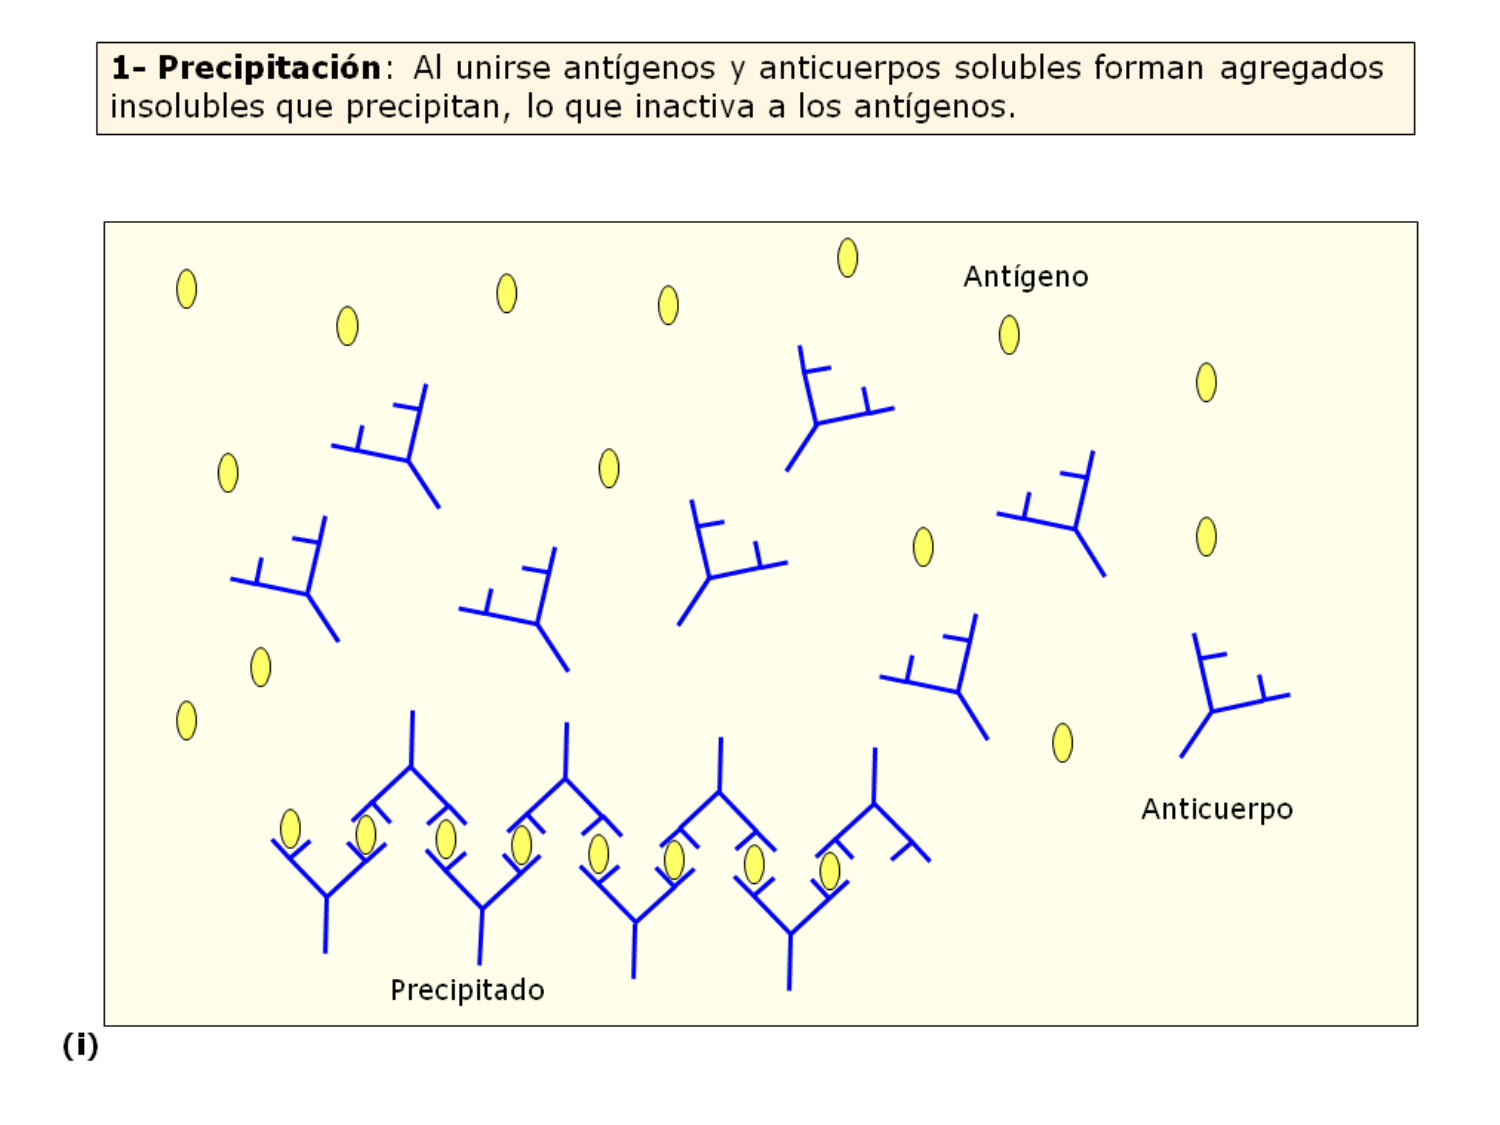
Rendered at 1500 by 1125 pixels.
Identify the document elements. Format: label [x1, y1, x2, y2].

picture [46, 0, 1469, 1067]
